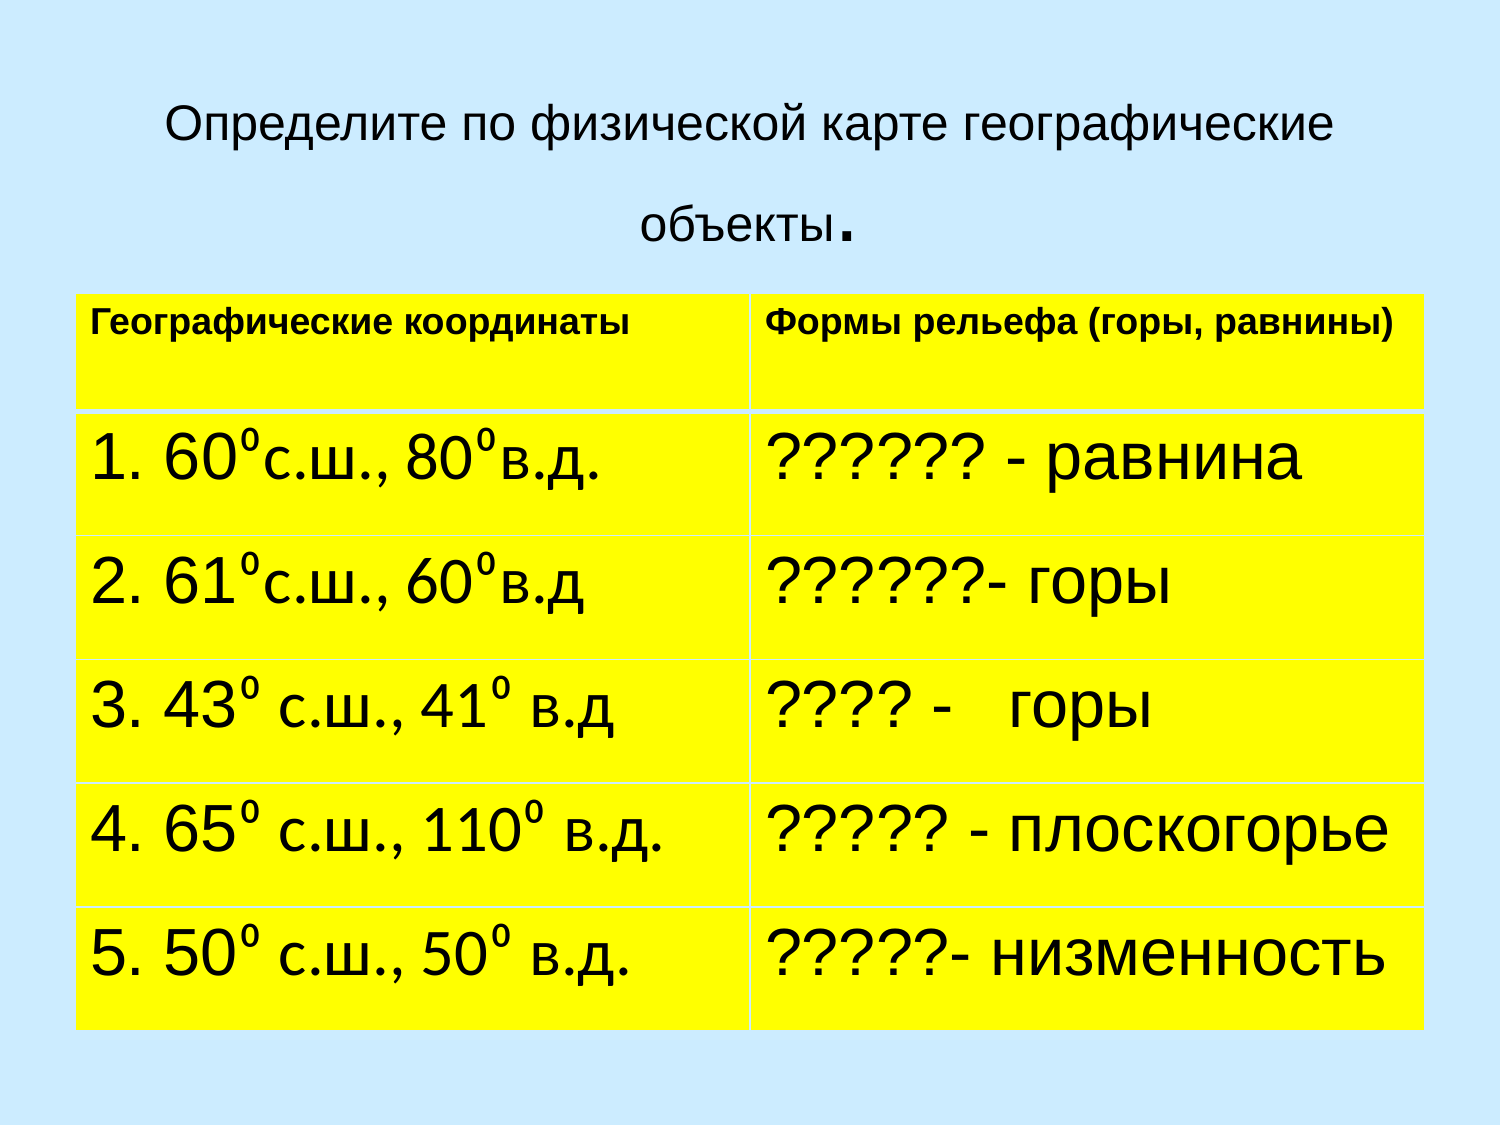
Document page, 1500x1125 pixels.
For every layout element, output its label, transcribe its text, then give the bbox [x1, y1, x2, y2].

table_cell ?????? - равнина [751, 414, 1424, 535]
table_cell ???? - горы [751, 660, 1424, 782]
table_cell 4. 65⁰ с.ш., 110⁰ в.д. [76, 784, 749, 906]
table_cell ????? - плоскогорье [751, 784, 1424, 906]
table_cell ?????- низменность [751, 908, 1424, 1030]
table_header Формы рельефа (горы, равнины) [751, 294, 1424, 409]
table_header Географические координаты [76, 294, 749, 409]
table_cell 3. 43⁰ с.ш., 41⁰ в.д [76, 660, 749, 782]
table_cell ??????- горы [751, 536, 1424, 659]
title Определите по физической карте географические объекты. [74, 44, 1426, 292]
table_cell 5. 50⁰ с.ш., 50⁰ в.д. [76, 908, 749, 1030]
table_cell 1. 60⁰с.ш., 80⁰в.д. [76, 414, 749, 535]
table_cell 2. 61⁰с.ш., 60⁰в.д [76, 536, 749, 659]
